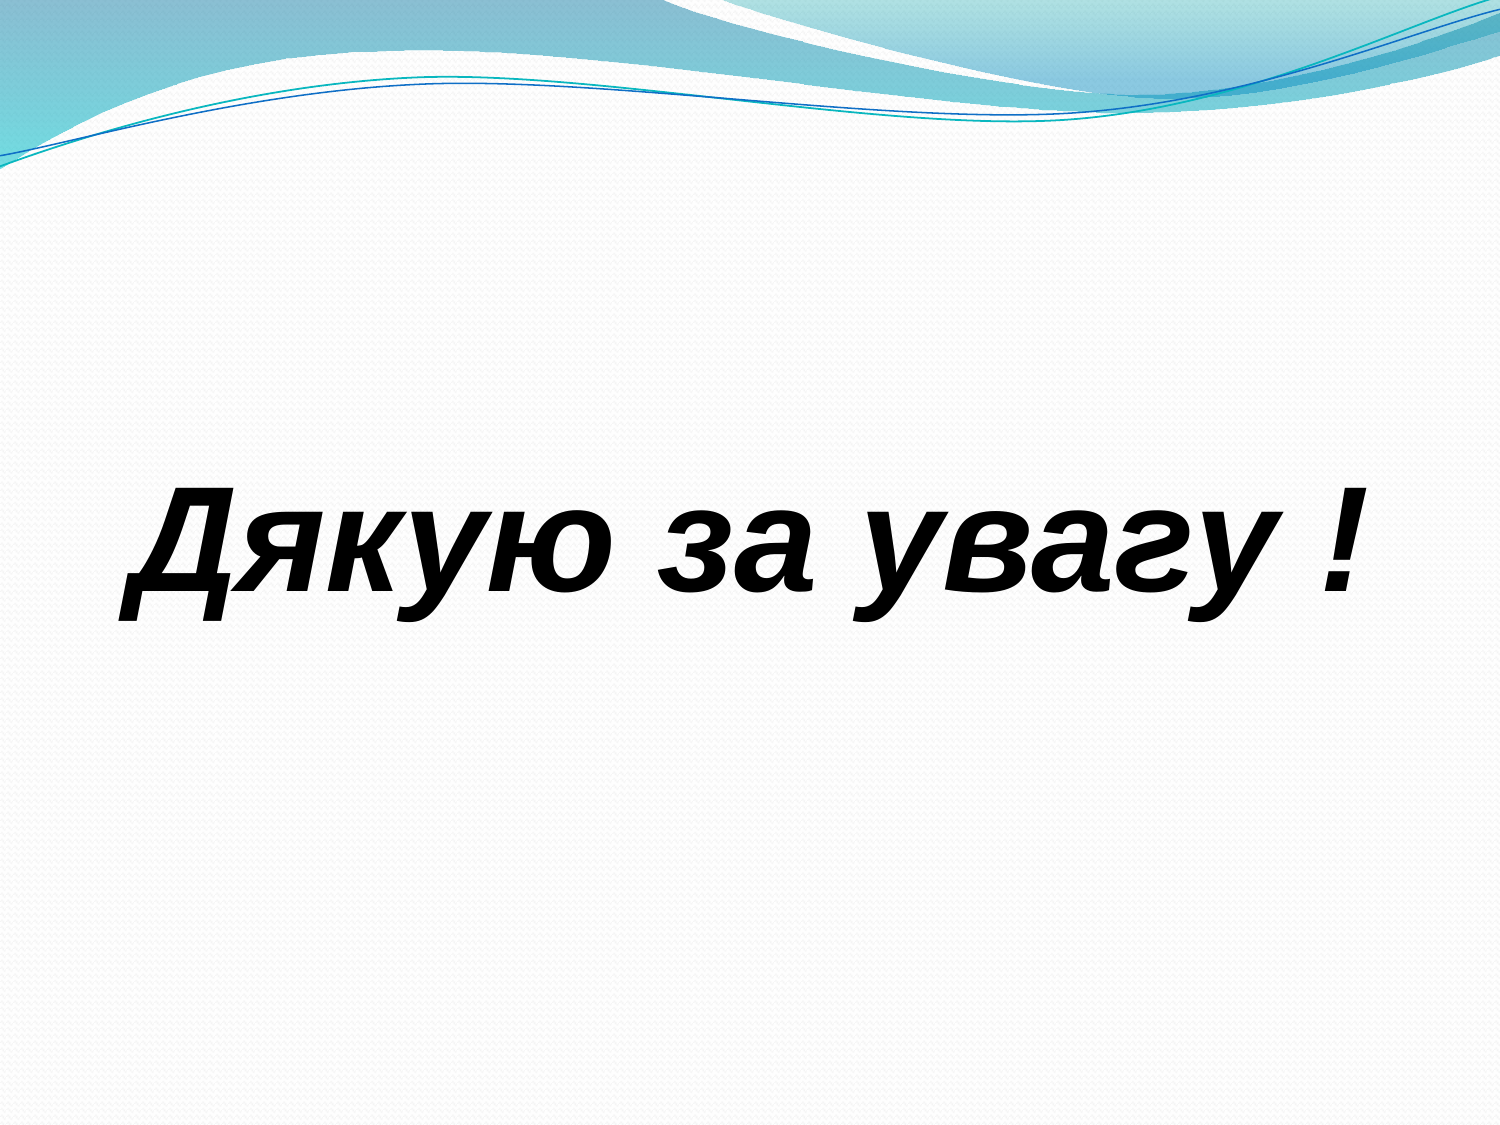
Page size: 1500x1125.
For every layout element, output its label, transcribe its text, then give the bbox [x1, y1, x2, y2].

title Дякую за увагу ! [75, 115, 1425, 622]
